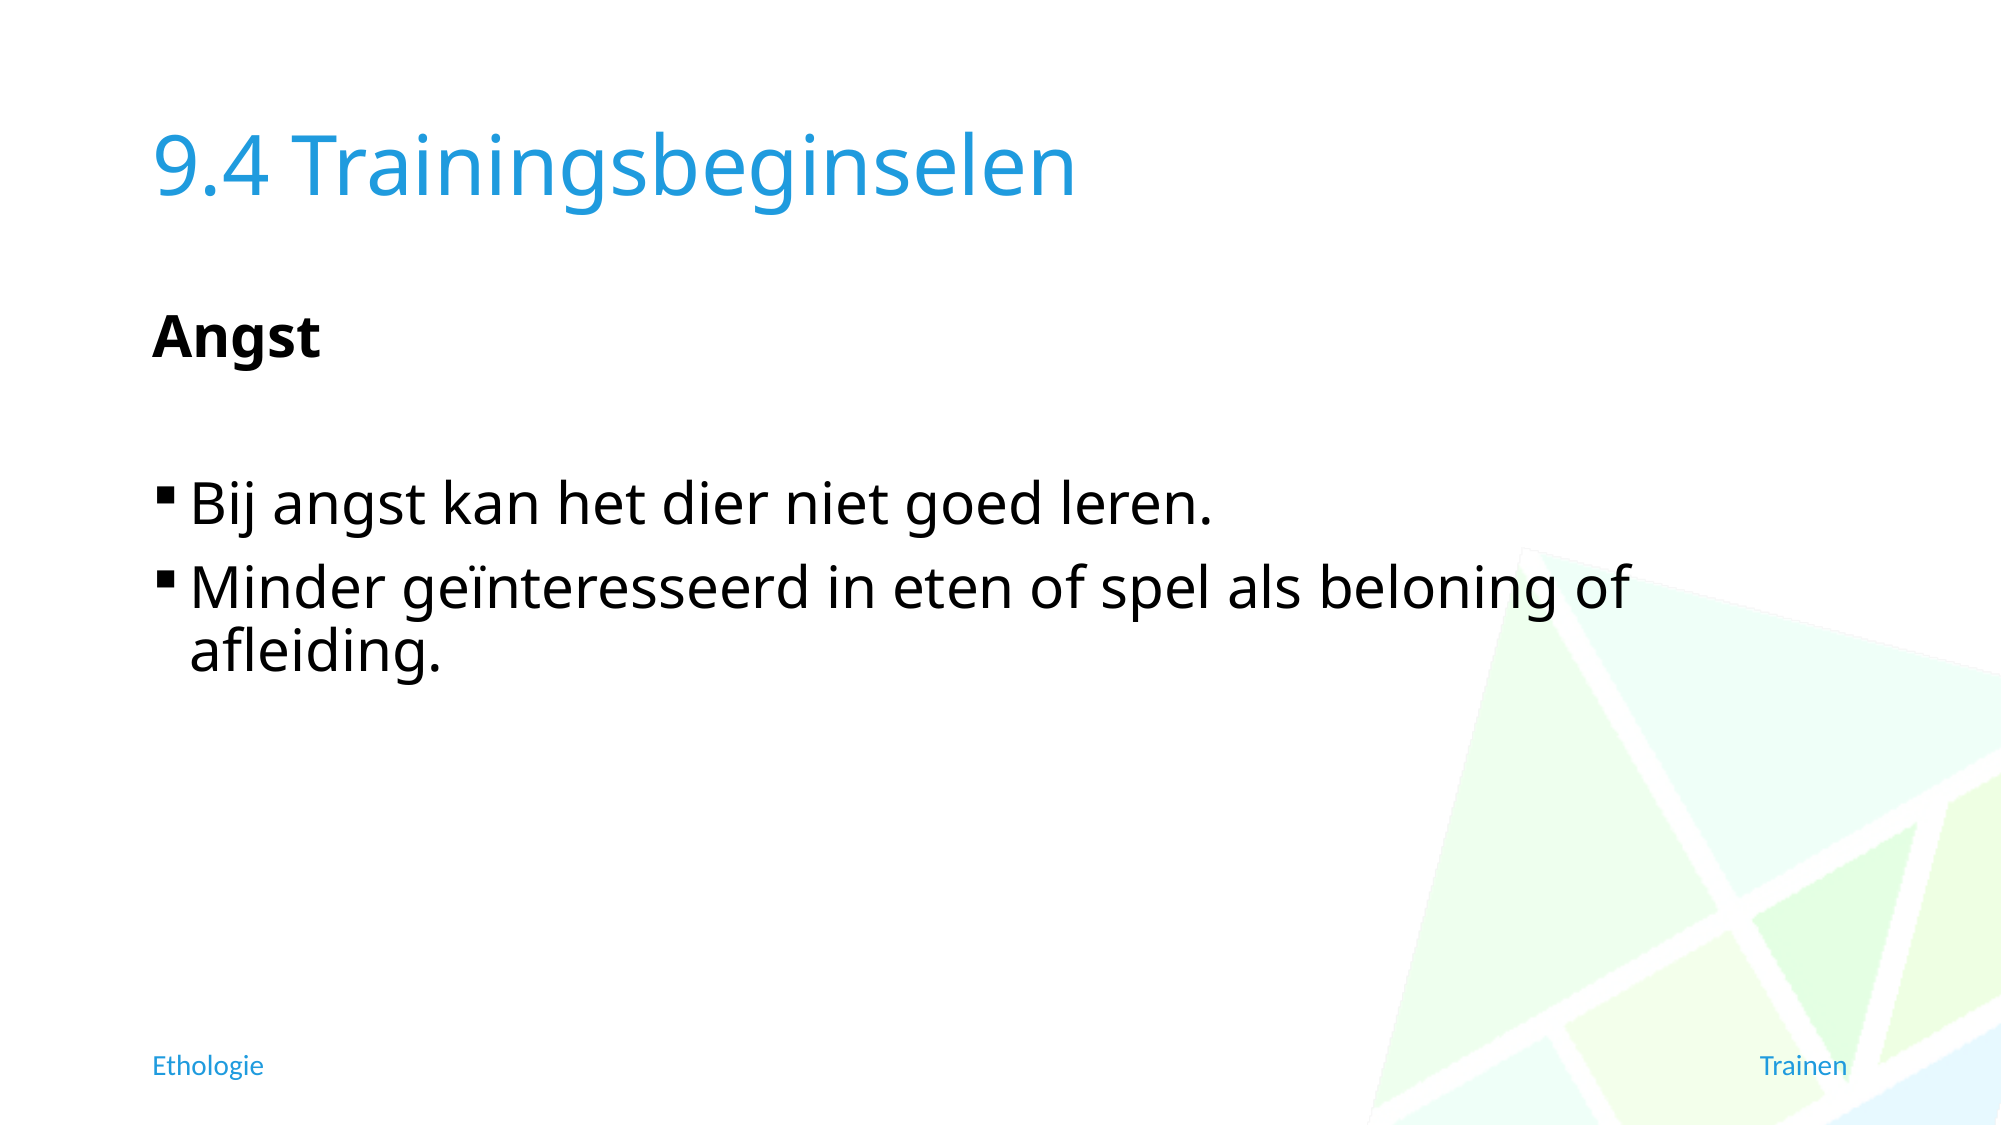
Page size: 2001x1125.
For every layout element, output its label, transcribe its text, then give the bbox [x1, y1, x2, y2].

list Trainen [1412, 1042, 1863, 1103]
list Angst Bij angst kan het dier niet goed leren. Minder geïnteresseerd in eten of spel als beloning of afleiding. [137, 299, 1863, 1014]
title 9.4 Trainingsbeginselen [137, 59, 1863, 278]
list Ethologie [137, 1042, 588, 1103]
